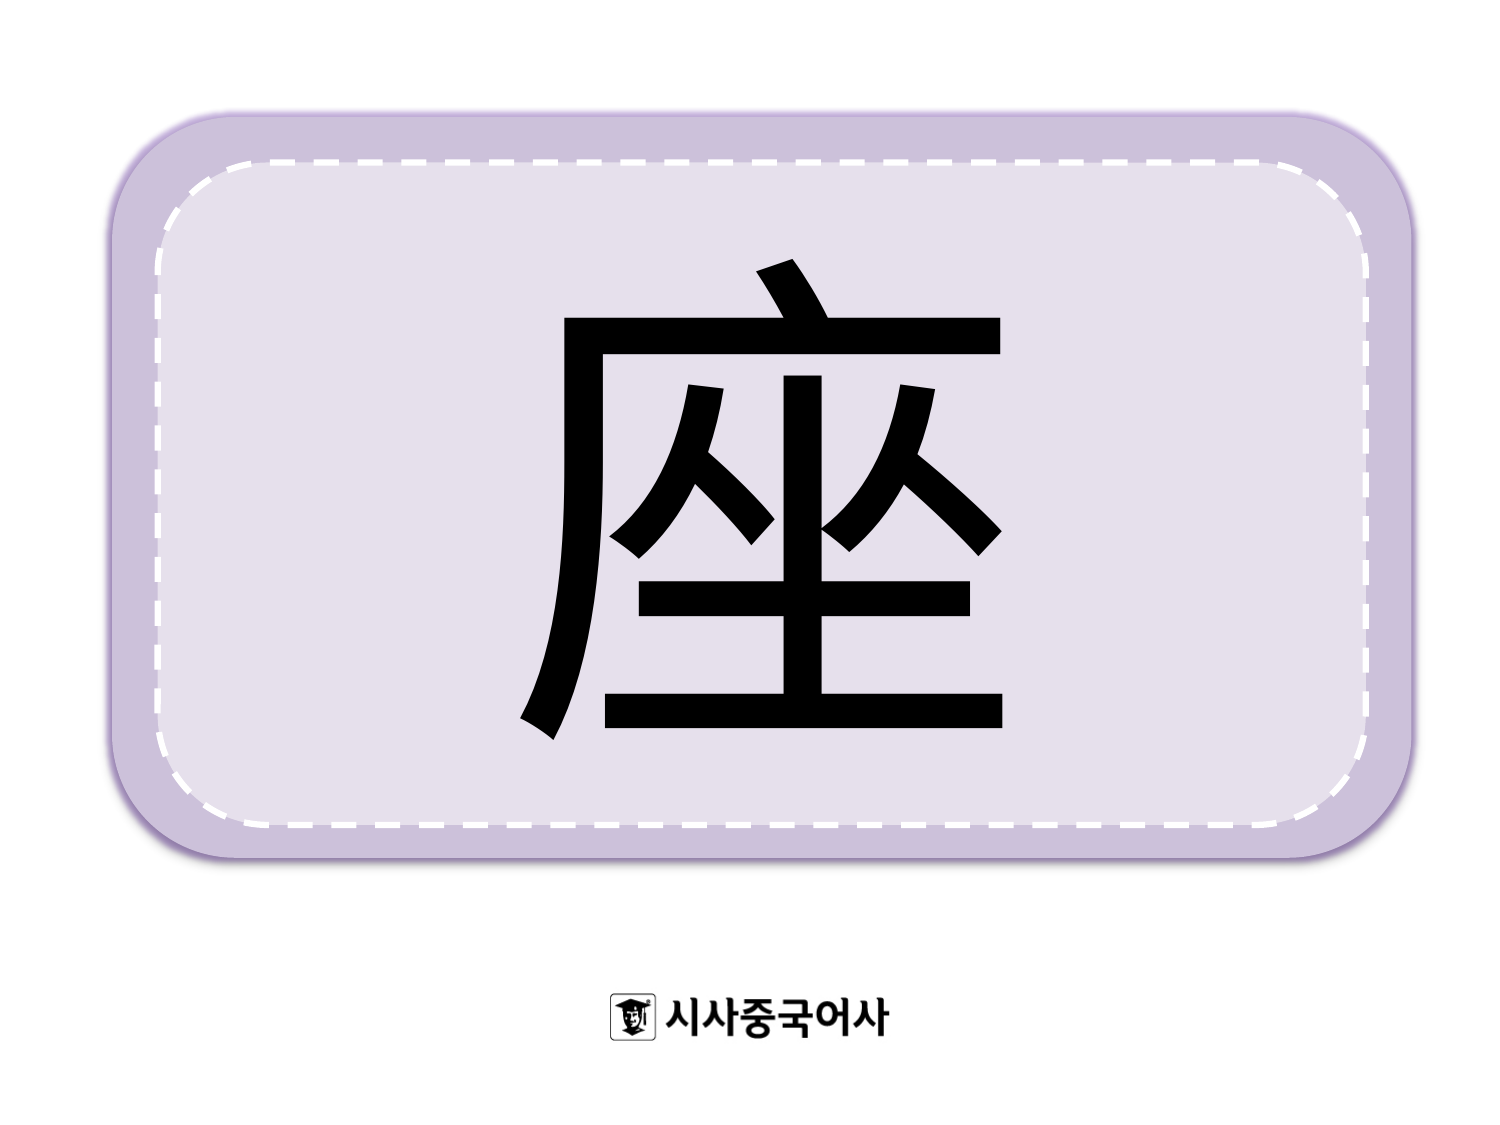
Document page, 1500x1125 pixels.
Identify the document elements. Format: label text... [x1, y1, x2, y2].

text_box 座 [162, 160, 1371, 824]
picture [602, 987, 898, 1047]
